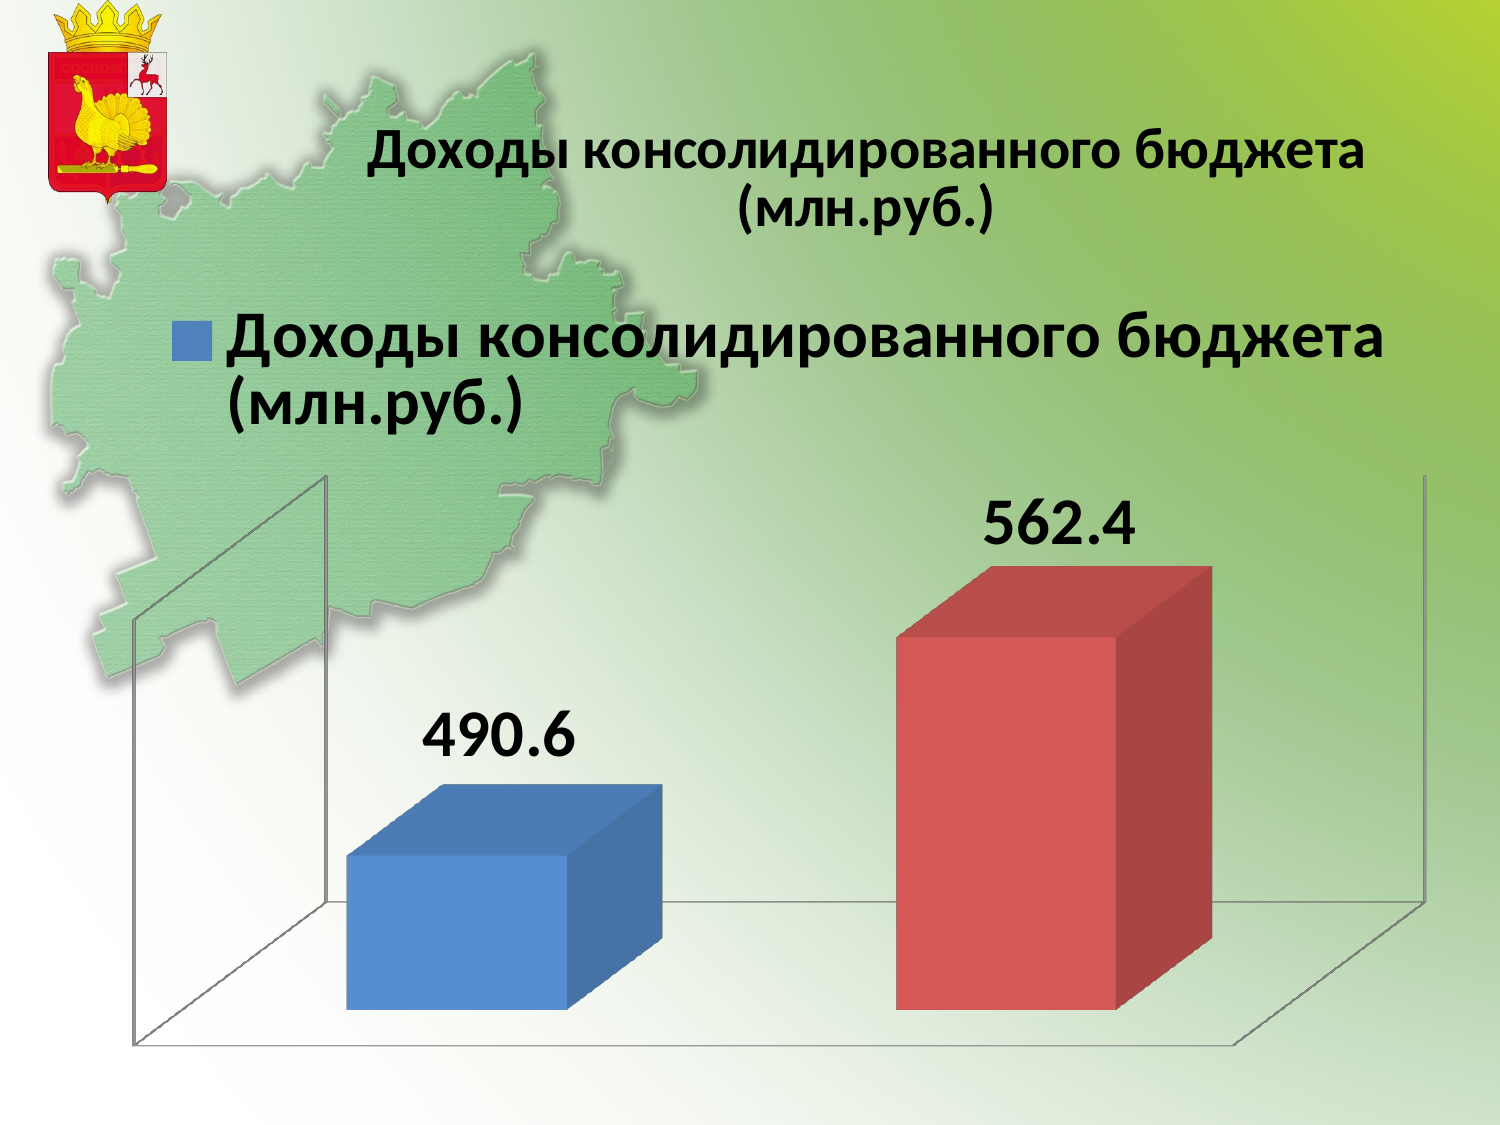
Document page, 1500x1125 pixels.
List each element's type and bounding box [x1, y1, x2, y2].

chart [105, 105, 1454, 1067]
picture [0, 0, 1500, 1125]
